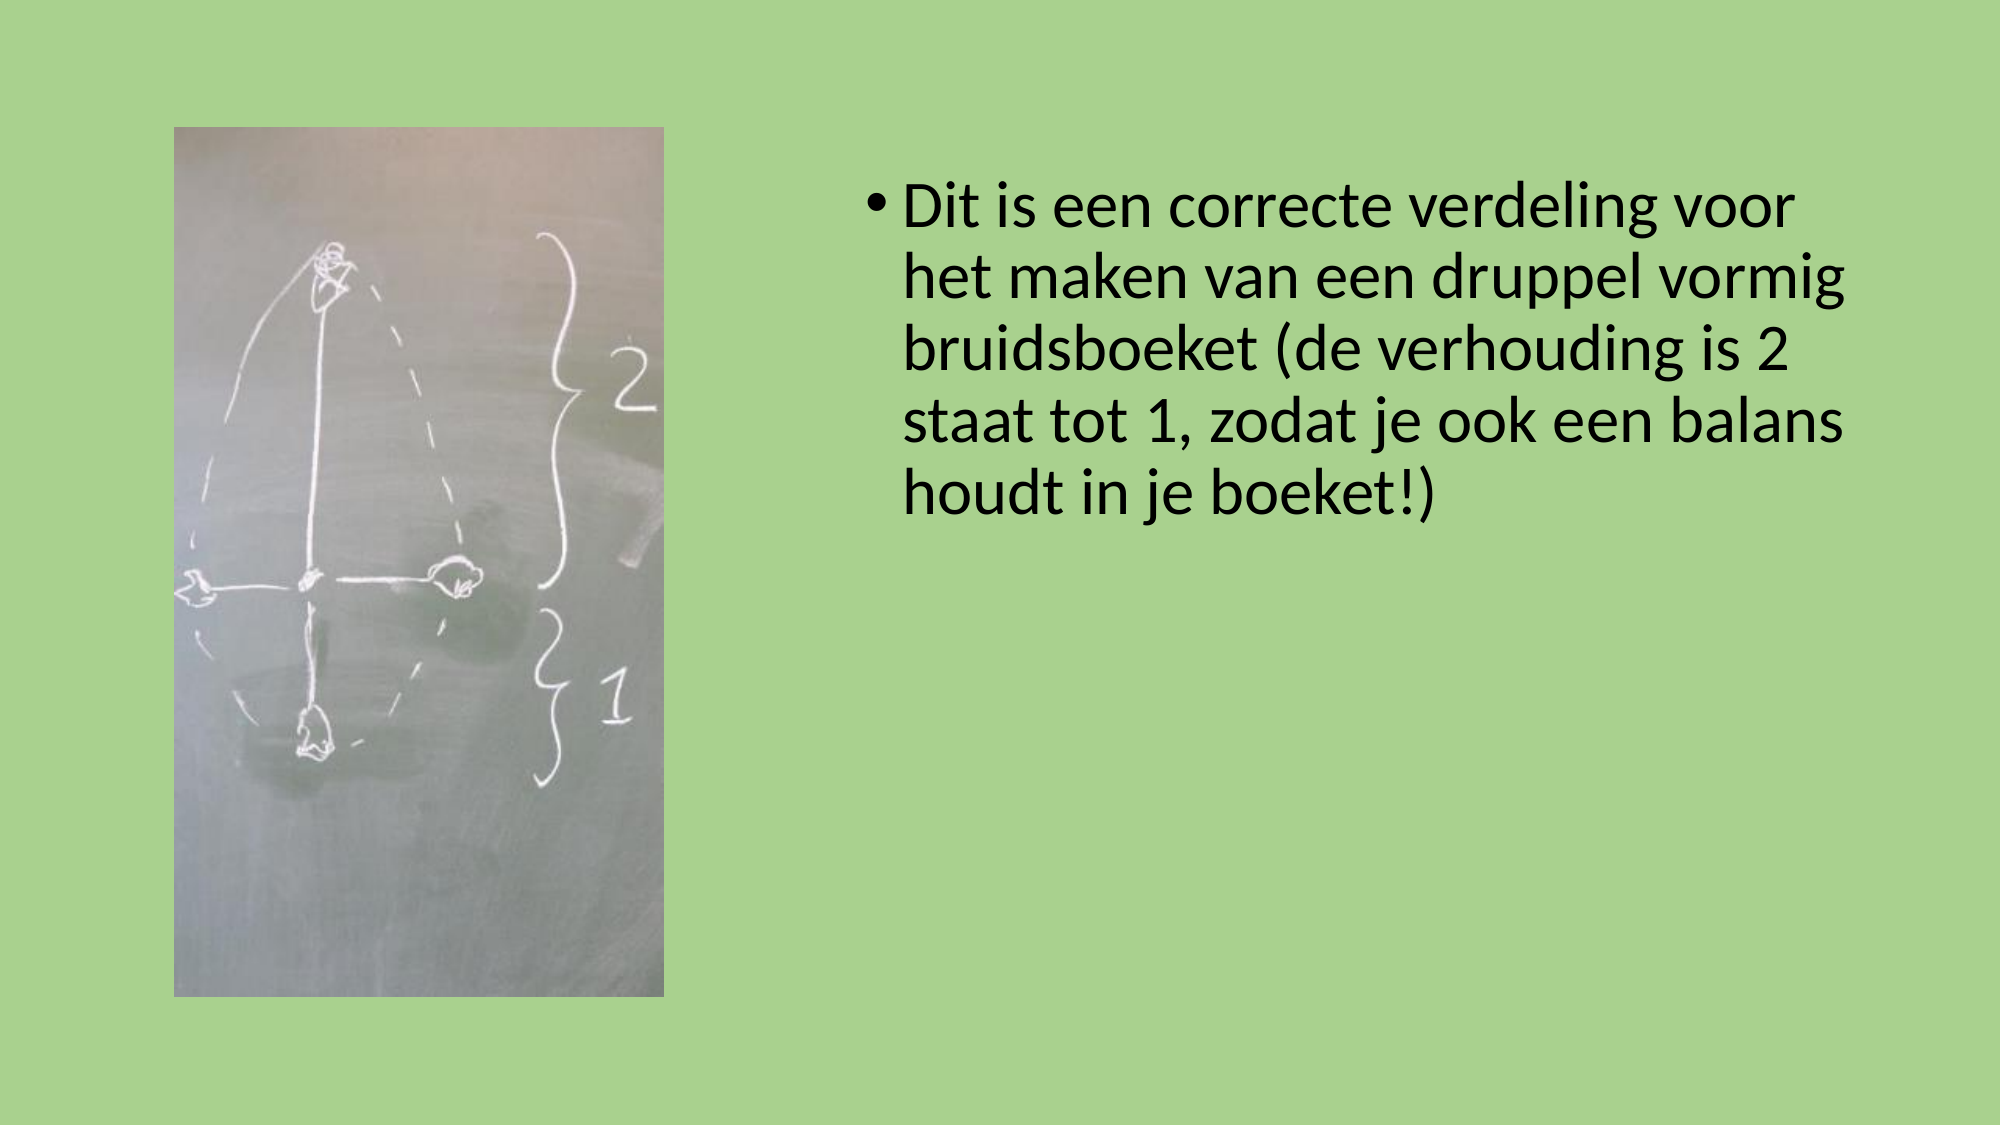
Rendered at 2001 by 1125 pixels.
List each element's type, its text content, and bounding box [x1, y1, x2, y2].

picture [174, 126, 664, 997]
list Dit is een correcte verdeling voor het maken van een druppel vormig bruidsboeket (de verhouding is 2 staat tot 1, zodat je ook een balans houdt in je boeket!) [850, 161, 1863, 962]
